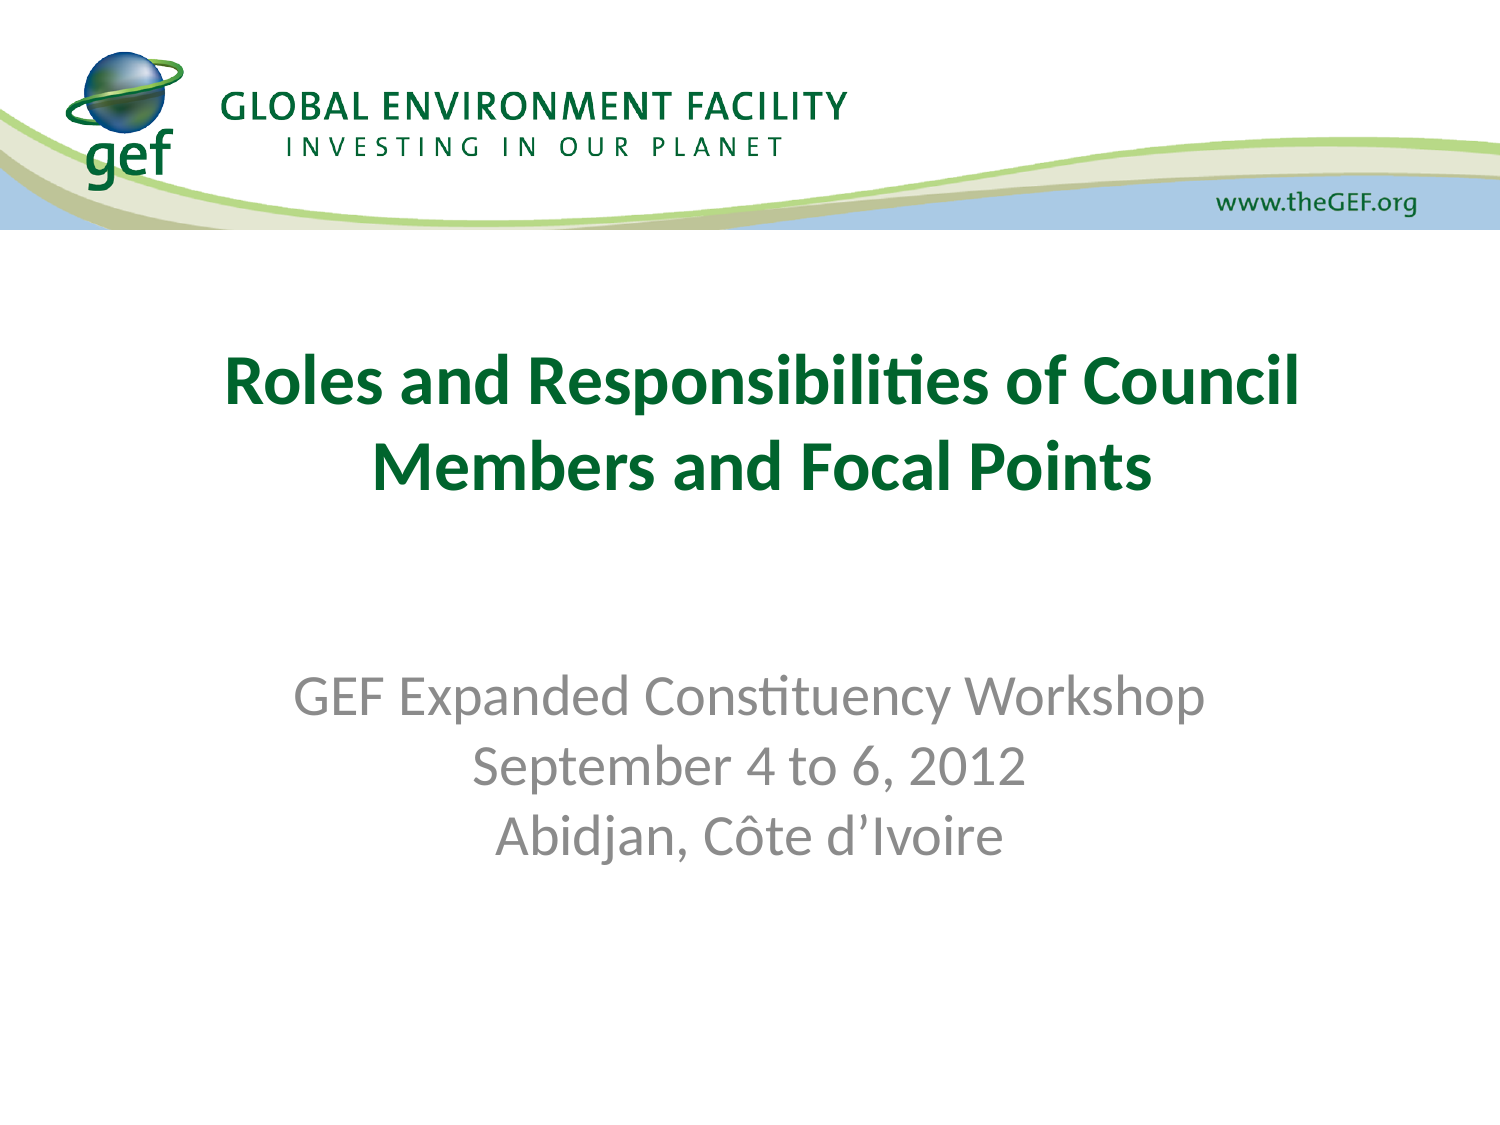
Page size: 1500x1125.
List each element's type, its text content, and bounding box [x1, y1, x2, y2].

subtitle GEF Expanded Constituency Workshop September 4 to 6, 2012 Abidjan, Côte d’Ivoire [224, 649, 1276, 938]
picture [0, 24, 1500, 230]
title Roles and Responsibilities of Council Members and Focal Points [87, 324, 1438, 513]
